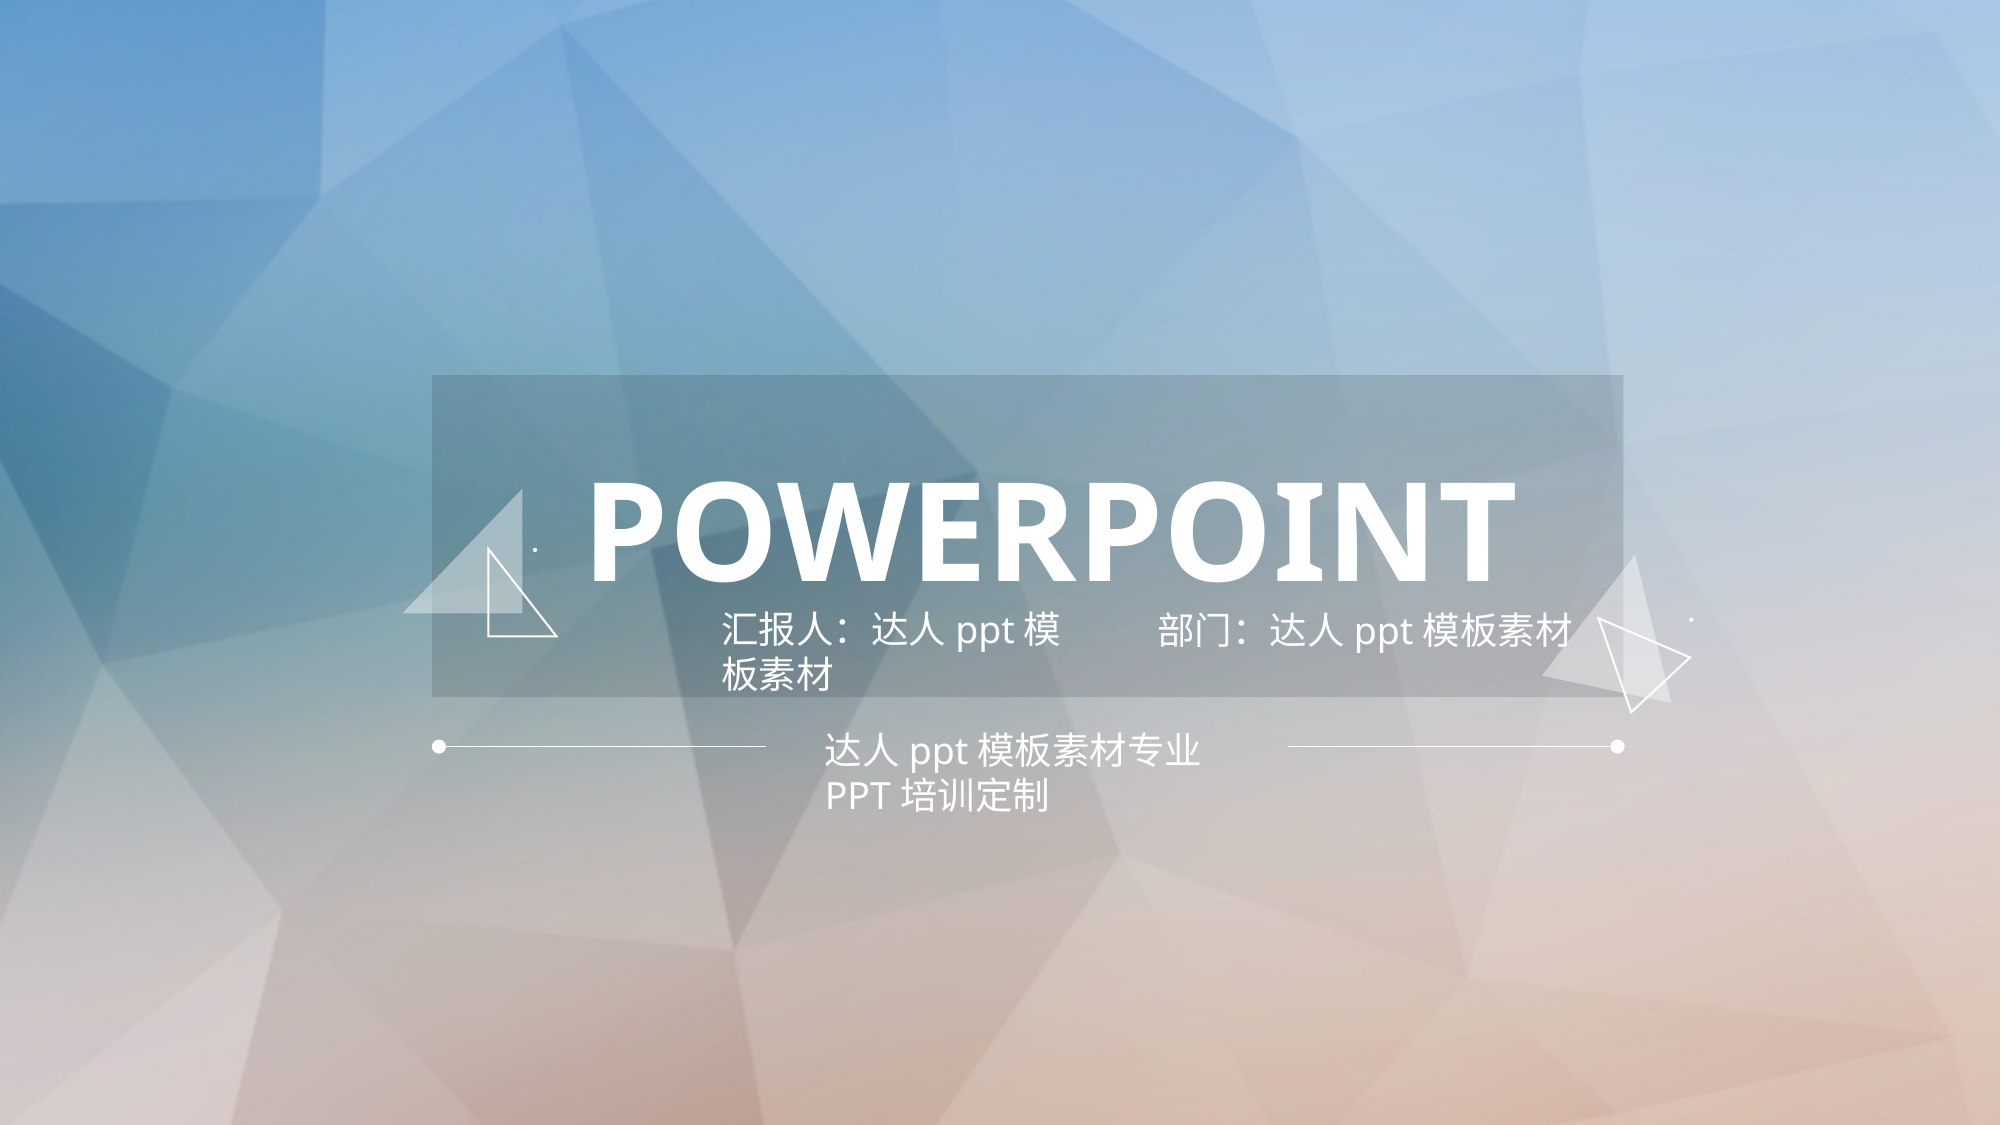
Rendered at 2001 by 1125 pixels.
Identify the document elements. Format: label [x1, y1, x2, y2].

text_box [1554, 552, 1693, 698]
text_box [402, 488, 557, 637]
picture [0, 0, 2000, 1125]
